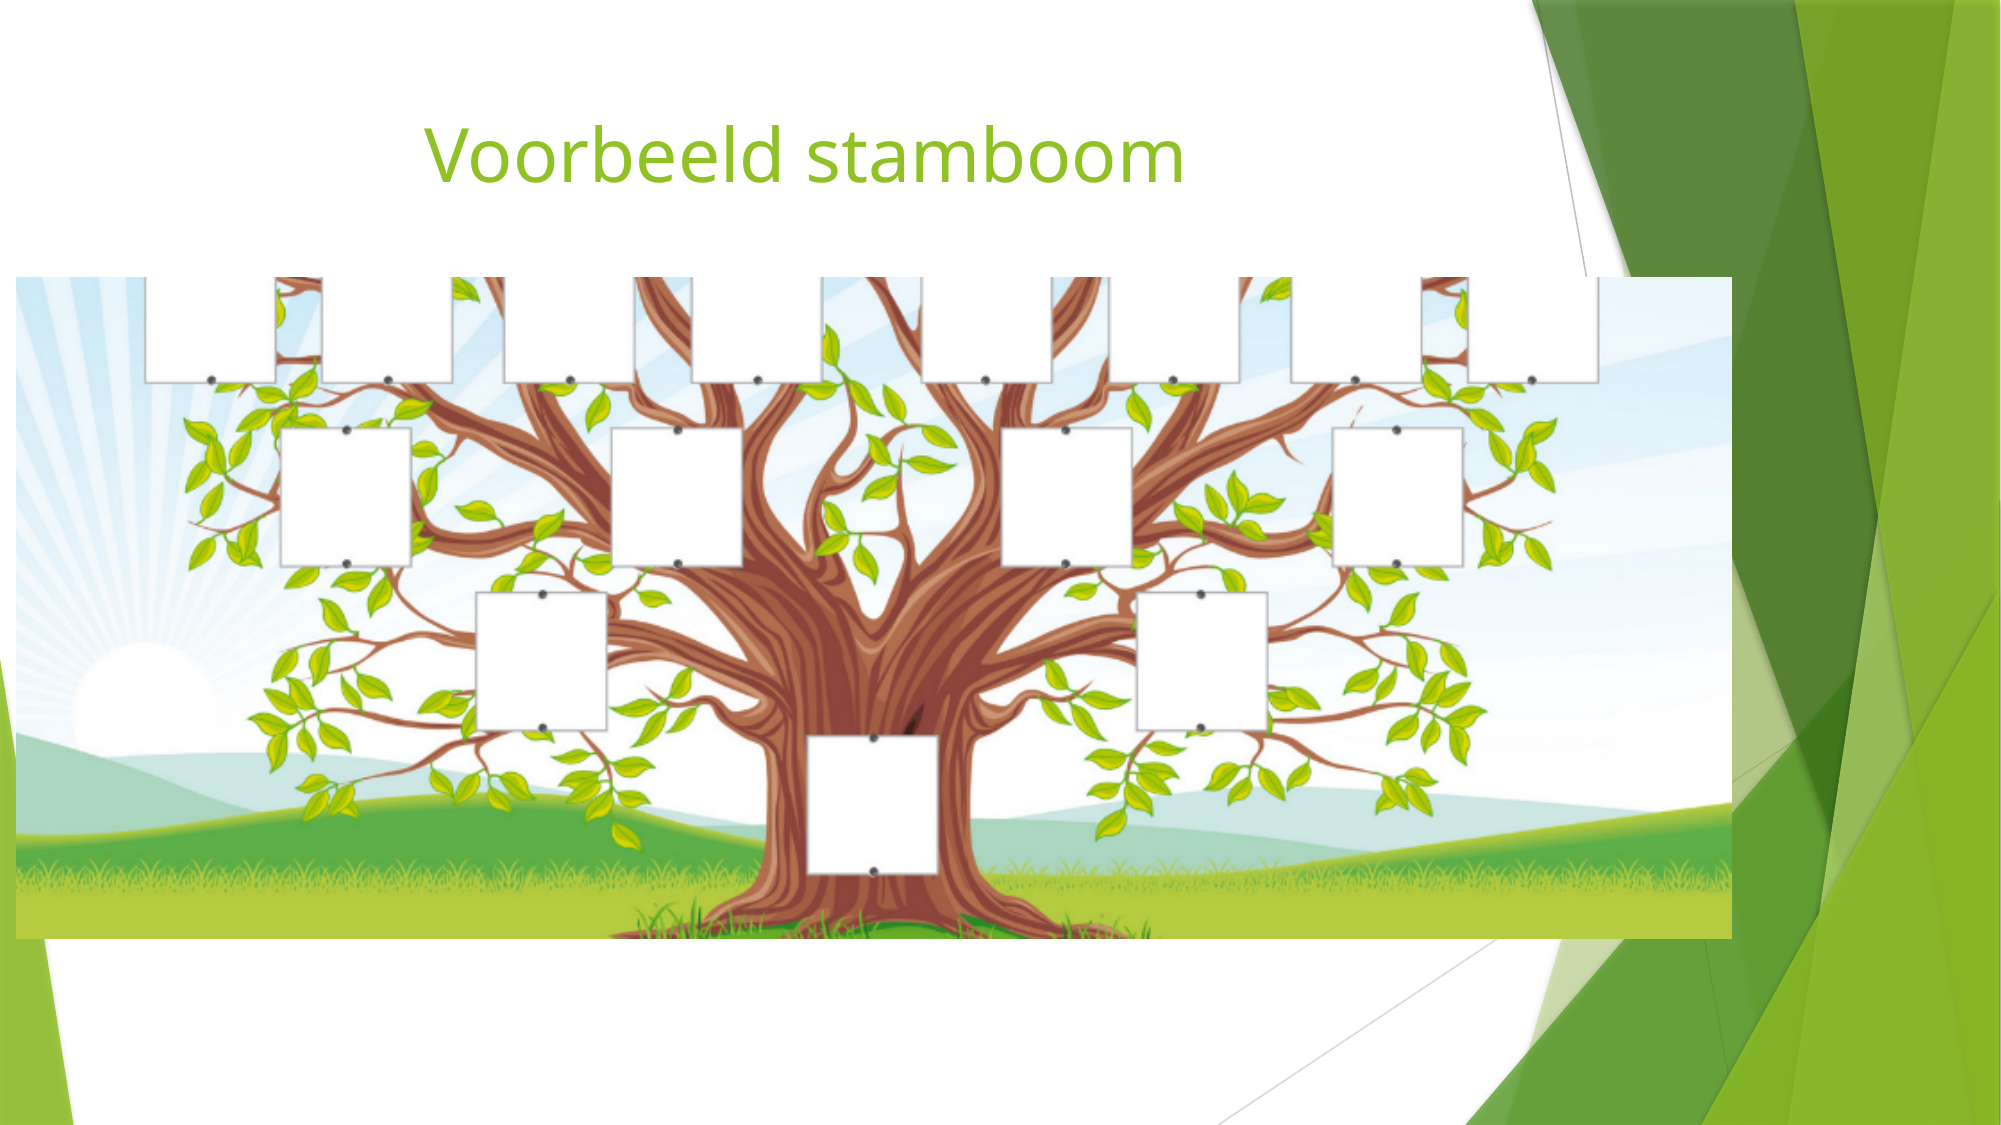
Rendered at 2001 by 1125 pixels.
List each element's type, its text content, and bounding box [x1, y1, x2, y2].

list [16, 277, 1733, 940]
title Voorbeeld stamboom [111, 99, 1522, 275]
